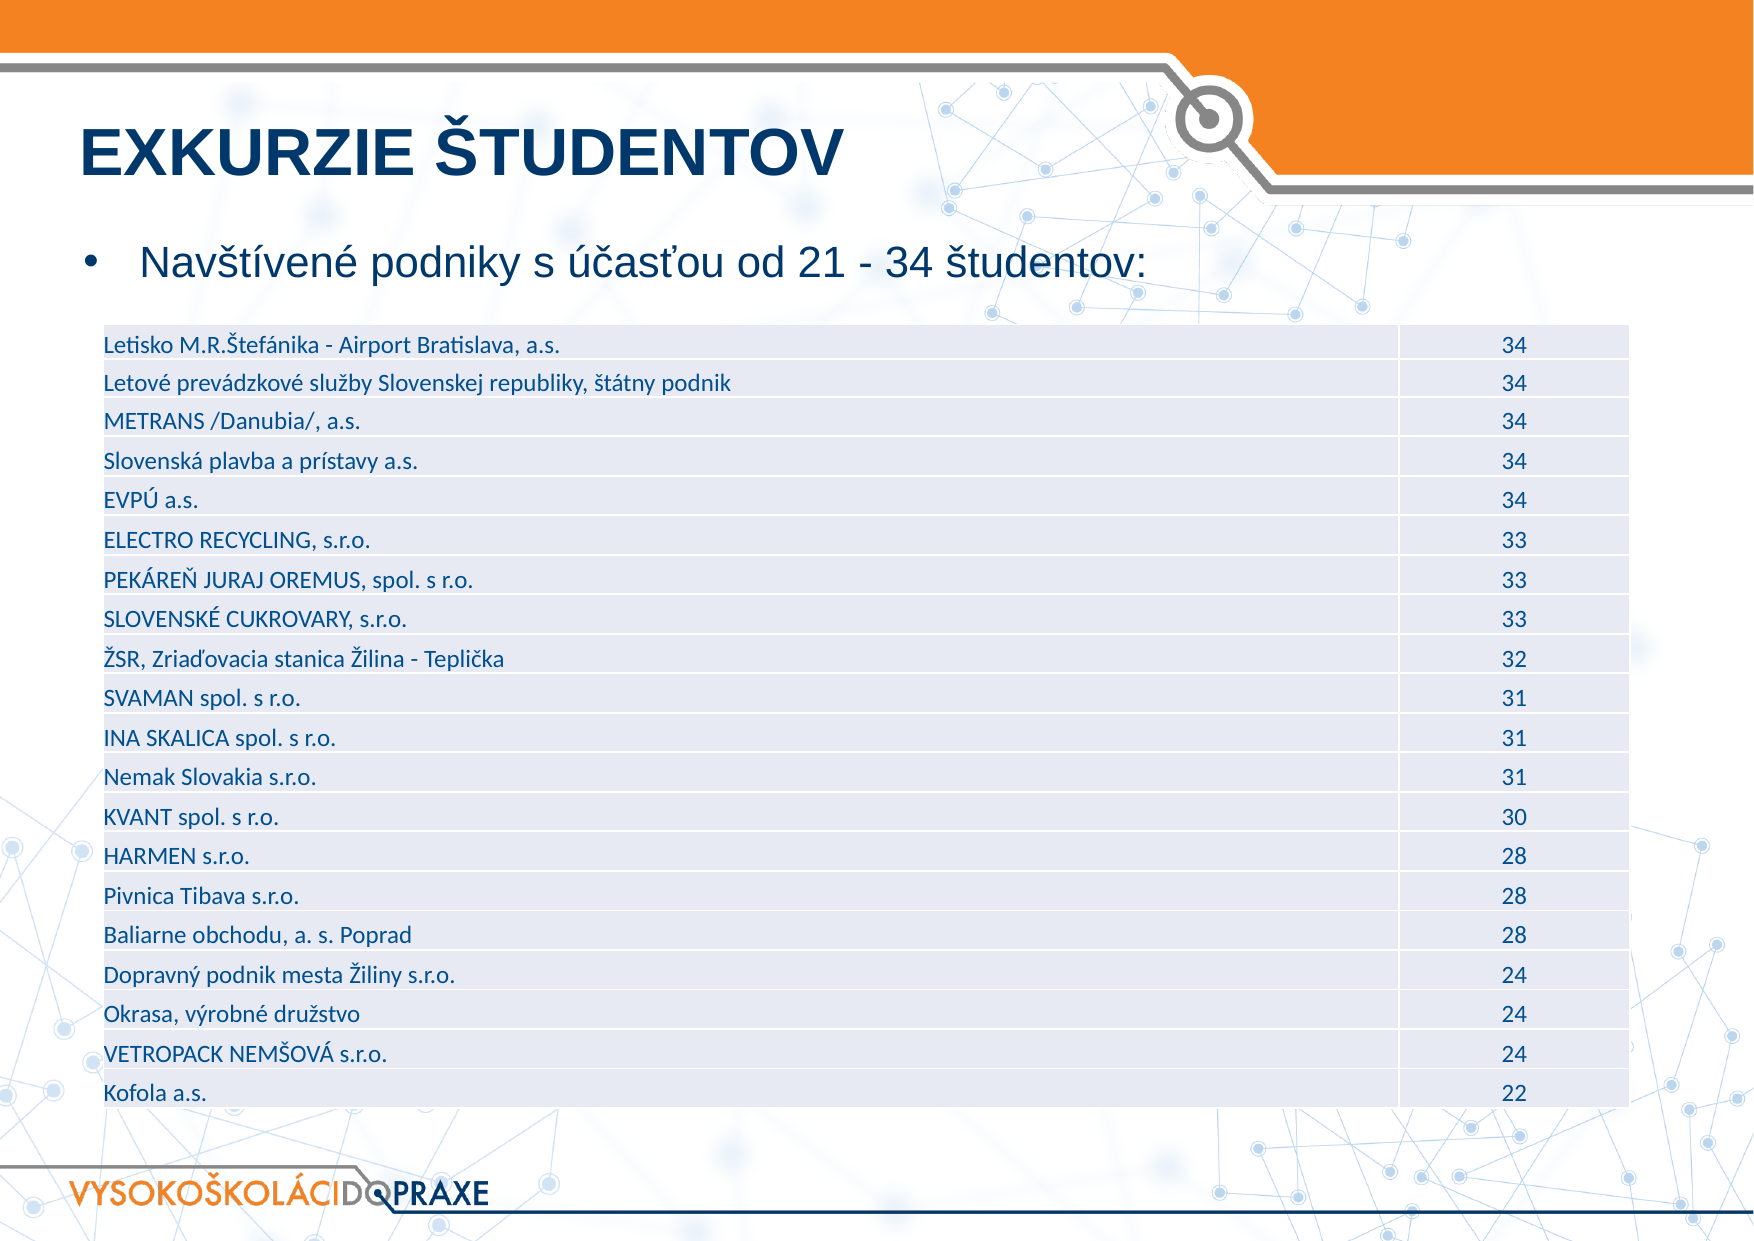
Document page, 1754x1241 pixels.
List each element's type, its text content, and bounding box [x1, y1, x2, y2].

table_cell KVANT spol. s r.o. [104, 793, 1398, 830]
table_cell 34 [1400, 477, 1629, 514]
table_cell Pivnica Tibava s.r.o. [104, 872, 1398, 910]
table_cell ELECTRO RECYCLING, s.r.o. [104, 516, 1398, 554]
table_cell Letové prevádzkové služby Slovenskej republiky, štátny podnik [104, 360, 1398, 396]
table_header Letisko M.R.Štefánika - Airport Bratislava, a.s. [104, 325, 1398, 358]
table_header 34 [1400, 325, 1629, 358]
table_cell 33 [1400, 516, 1629, 554]
table_cell SLOVENSKÉ CUKROVARY, s.r.o. [104, 595, 1398, 633]
table_cell Dopravný podnik mesta Žiliny s.r.o. [104, 951, 1398, 989]
table_cell SVAMAN spol. s r.o. [104, 674, 1398, 712]
table_cell 34 [1400, 437, 1629, 475]
picture [0, 0, 1754, 1241]
table_cell 31 [1400, 674, 1629, 712]
text_box Navštívené podniky s účasťou od 21 - 34 študentov: [66, 225, 1166, 295]
table_cell Baliarne obchodu, a. s. Poprad [104, 911, 1398, 949]
table_cell 32 [1400, 635, 1629, 672]
table_cell 33 [1400, 556, 1629, 593]
table_cell Kofola a.s. [104, 1069, 1398, 1107]
table_cell ŽSR, Zriaďovacia stanica Žilina - Teplička [104, 635, 1398, 672]
table_cell 24 [1400, 990, 1629, 1028]
table_cell 34 [1400, 360, 1629, 396]
table_cell 24 [1400, 951, 1629, 989]
table_cell INA SKALICA spol. s r.o. [104, 714, 1398, 751]
title EXKURZIE ŠTUDENTOV [62, 69, 1278, 229]
table_cell 24 [1400, 1030, 1629, 1068]
table_cell 30 [1400, 793, 1629, 830]
table_cell HARMEN s.r.o. [104, 832, 1398, 870]
table_cell 34 [1400, 398, 1629, 435]
table_cell Nemak Slovakia s.r.o. [104, 753, 1398, 791]
table_cell 28 [1400, 832, 1629, 870]
table_cell EVPÚ a.s. [104, 477, 1398, 514]
table_cell 31 [1400, 714, 1629, 751]
table_cell 22 [1400, 1069, 1629, 1107]
table_cell PEKÁREŇ JURAJ OREMUS, spol. s r.o. [104, 556, 1398, 593]
table_cell Okrasa, výrobné družstvo [104, 990, 1398, 1028]
table_cell 31 [1400, 753, 1629, 791]
table_cell METRANS /Danubia/, a.s. [104, 398, 1398, 435]
table_cell 33 [1400, 595, 1629, 633]
table_cell 28 [1400, 872, 1629, 910]
table_cell 28 [1400, 911, 1629, 949]
table_cell Slovenská plavba a prístavy a.s. [104, 437, 1398, 475]
table_cell VETROPACK NEMŠOVÁ s.r.o. [104, 1030, 1398, 1068]
